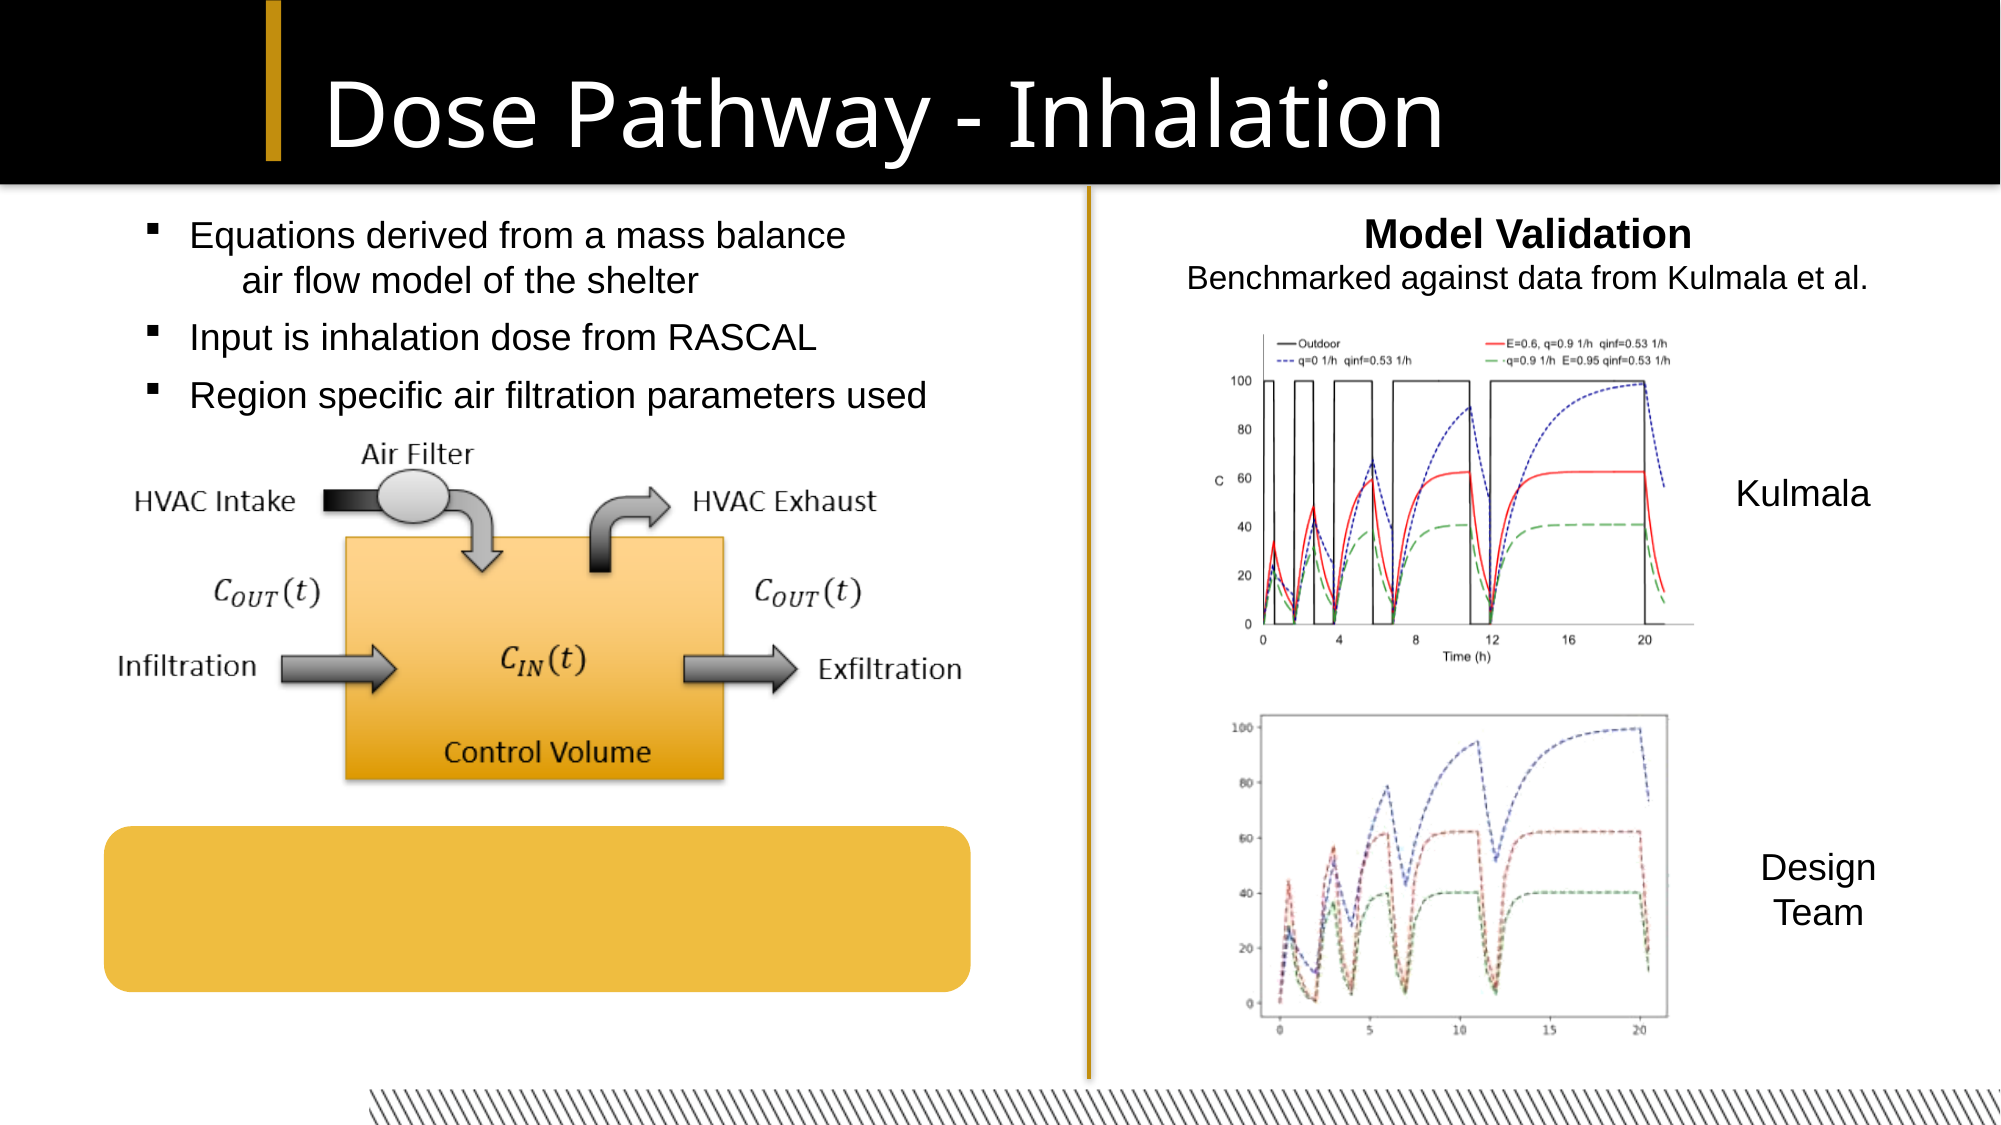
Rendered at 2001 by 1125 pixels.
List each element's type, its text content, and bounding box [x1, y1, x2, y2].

title Dose Pathway - Inhalation [322, 56, 1717, 142]
text_box Kulmala [1720, 461, 1898, 522]
text_box Model Validation Benchmarked against data from Kulmala et al. [1158, 199, 1898, 304]
picture [92, 419, 981, 827]
picture [1181, 303, 1707, 1050]
list Equations derived from a mass balance air flow model of the shelter Input is inhalation dose from RASCAL Region specific air filtration parameters used [144, 210, 975, 418]
text_box Design Team [1710, 835, 1937, 941]
